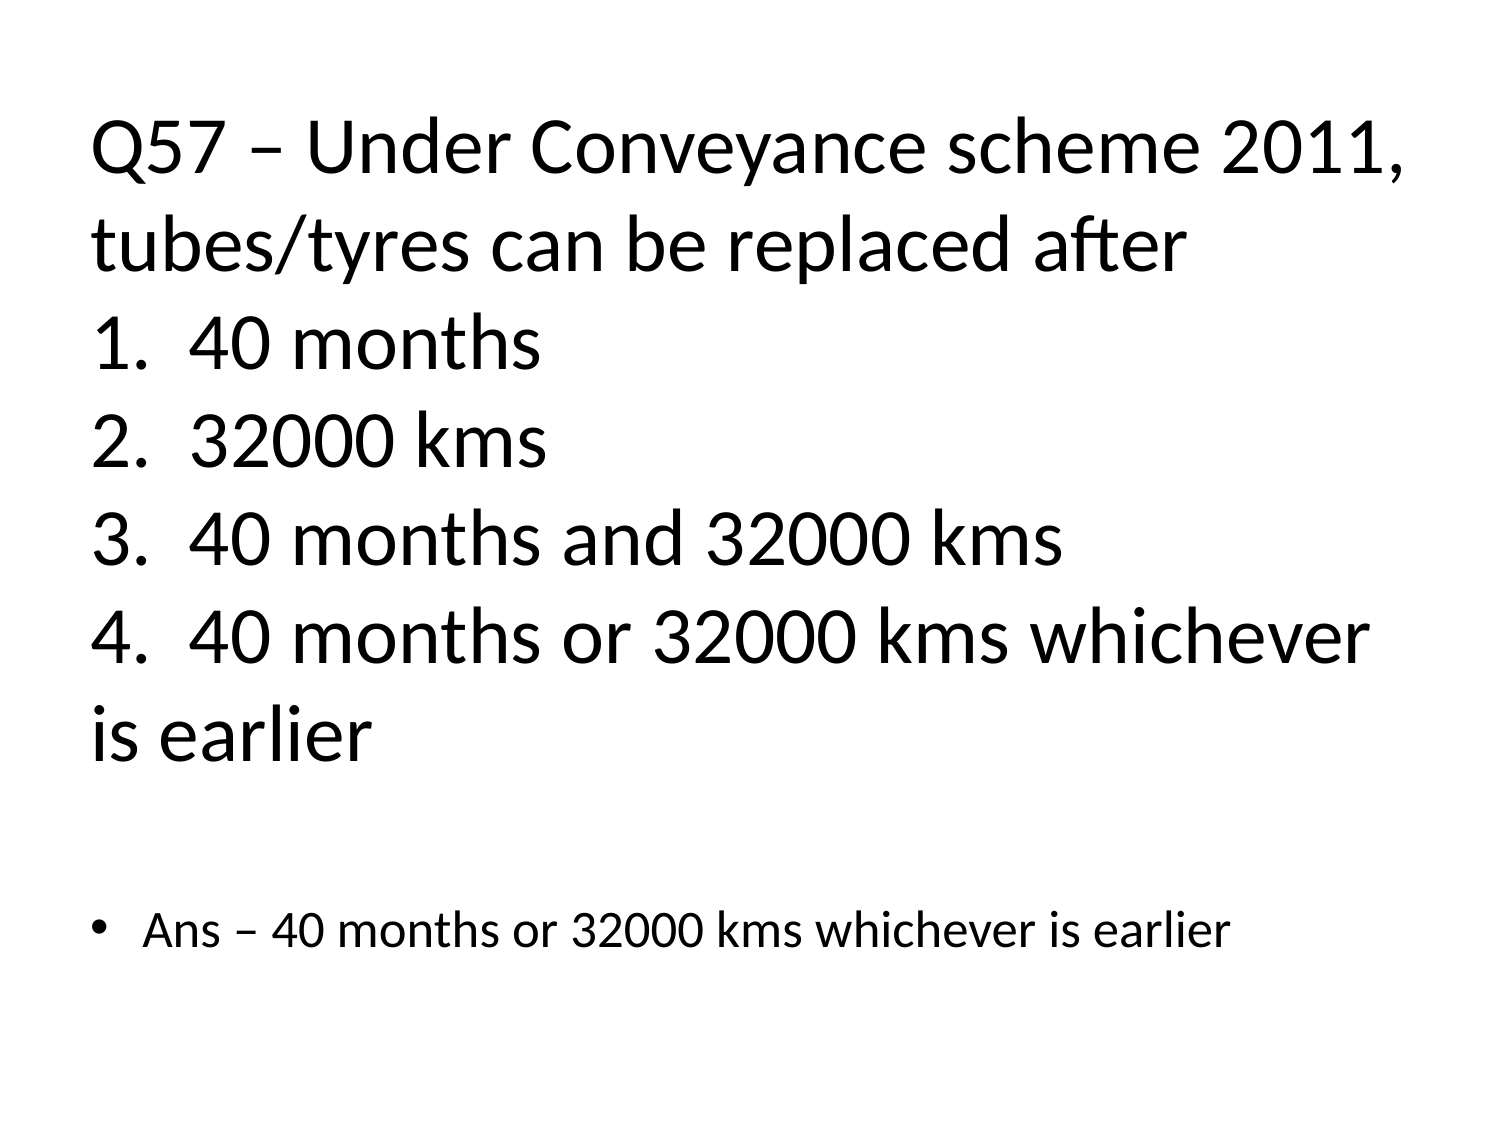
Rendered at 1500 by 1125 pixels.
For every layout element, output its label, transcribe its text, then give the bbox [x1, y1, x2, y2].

list Ans – 40 months or 32000 kms whichever is earlier [75, 887, 1425, 1005]
title Q57 – Under Conveyance scheme 2011, tubes/tyres can be replaced after 1. 40 months 2. 32000 kms 3. 40 months and 32000 kms 4. 40 months or 32000 kms whichever is earlier [75, 45, 1425, 825]
